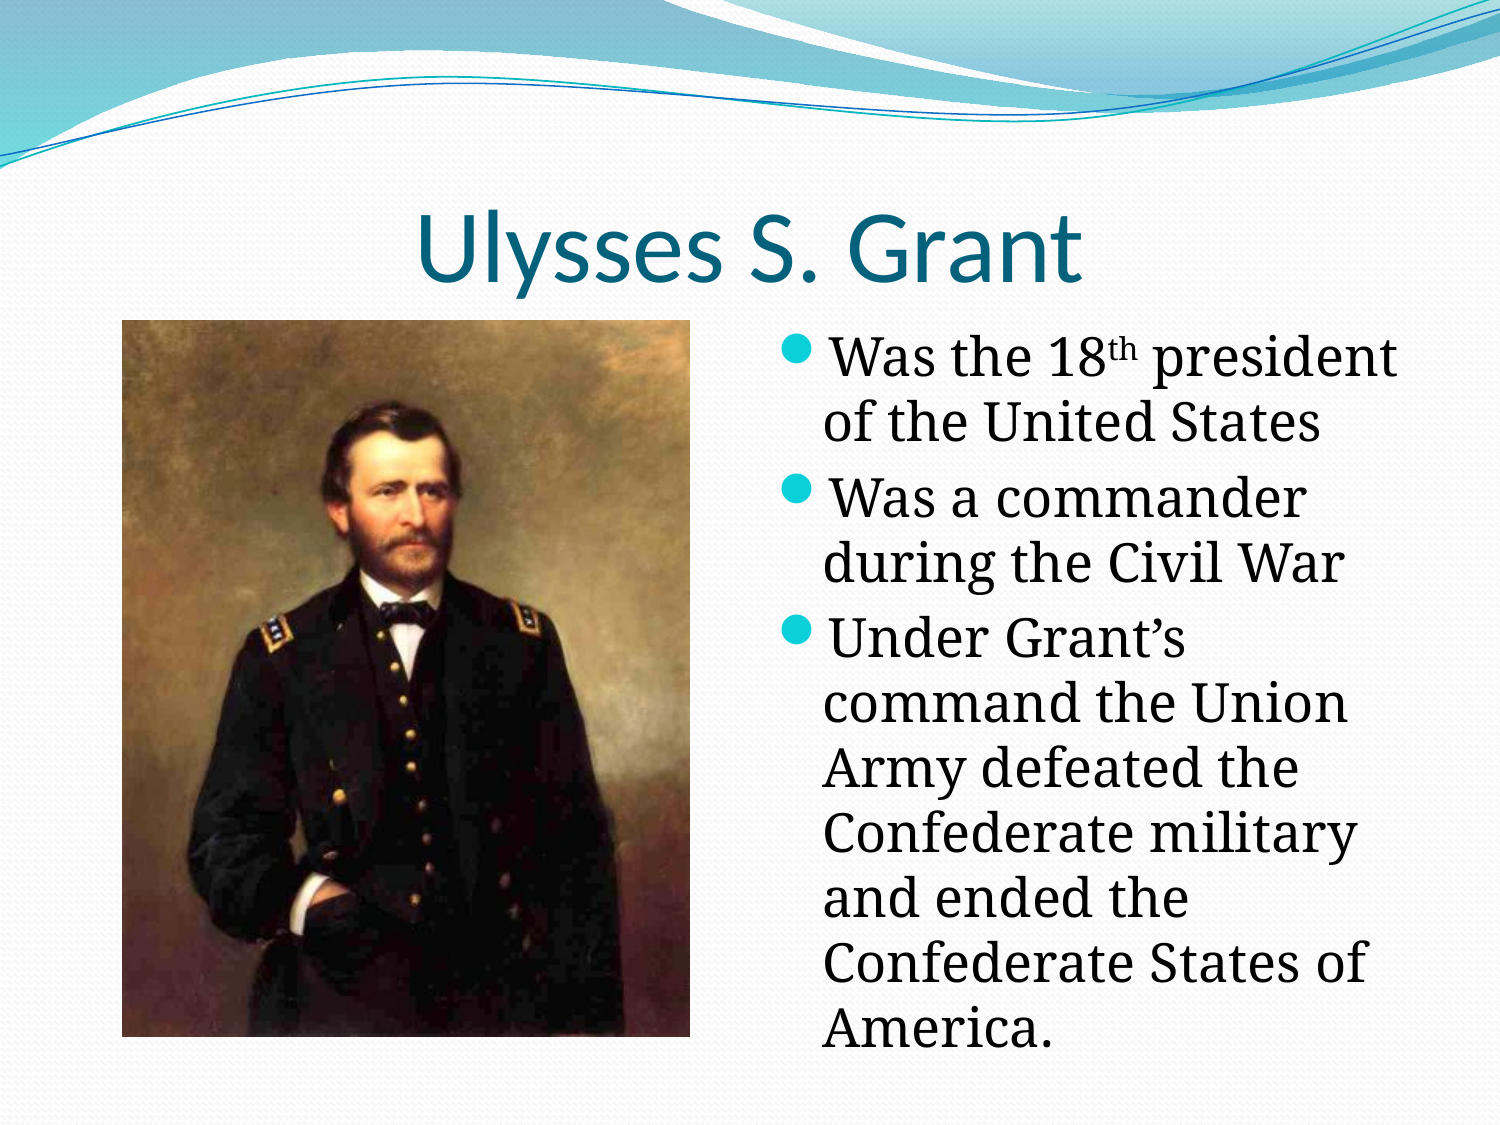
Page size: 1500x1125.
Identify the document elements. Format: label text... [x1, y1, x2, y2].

title Ulysses S. Grant [75, 115, 1425, 303]
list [122, 320, 690, 1037]
list Was the 18th president of the United States Was a commander during the Civil War Under Grant’s command the Union Army defeated the Confederate military and ended the Confederate States of America. [762, 314, 1425, 1043]
